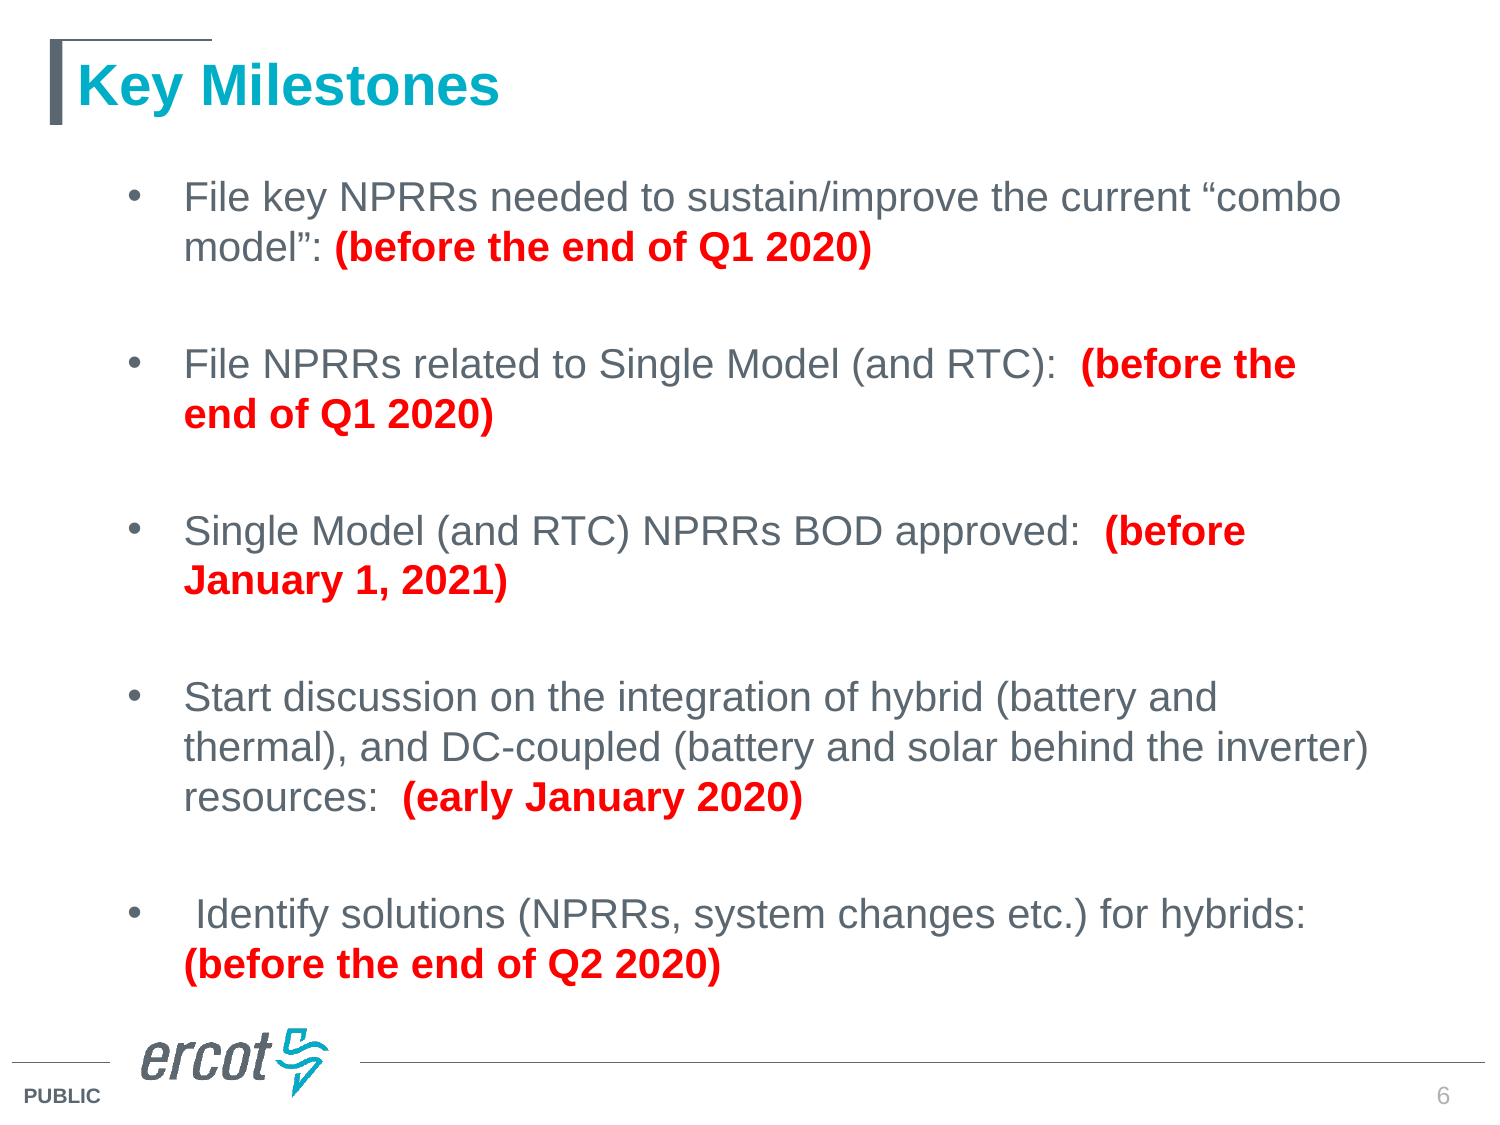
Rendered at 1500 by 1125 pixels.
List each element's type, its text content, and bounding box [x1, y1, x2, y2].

slide_number 6 [1400, 1076, 1488, 1113]
title Key Milestones [62, 39, 1450, 125]
picture [137, 1038, 332, 1100]
list File key NPRRs needed to sustain/improve the current “combo model”: (before the end of Q1 2020) File NPRRs related to Single Model (and RTC): (before the end of Q1 2020) Single Model (and RTC) NPRRs BOD approved: (before January 1, 2021) Start discussion on the integration of hybrid (battery and thermal), and DC-coupled (battery and solar behind the inverter) resources: (early January 2020) Identify solutions (NPRRs, system changes etc.) for hybrids: (before the end of Q2 2020) [112, 162, 1388, 1038]
